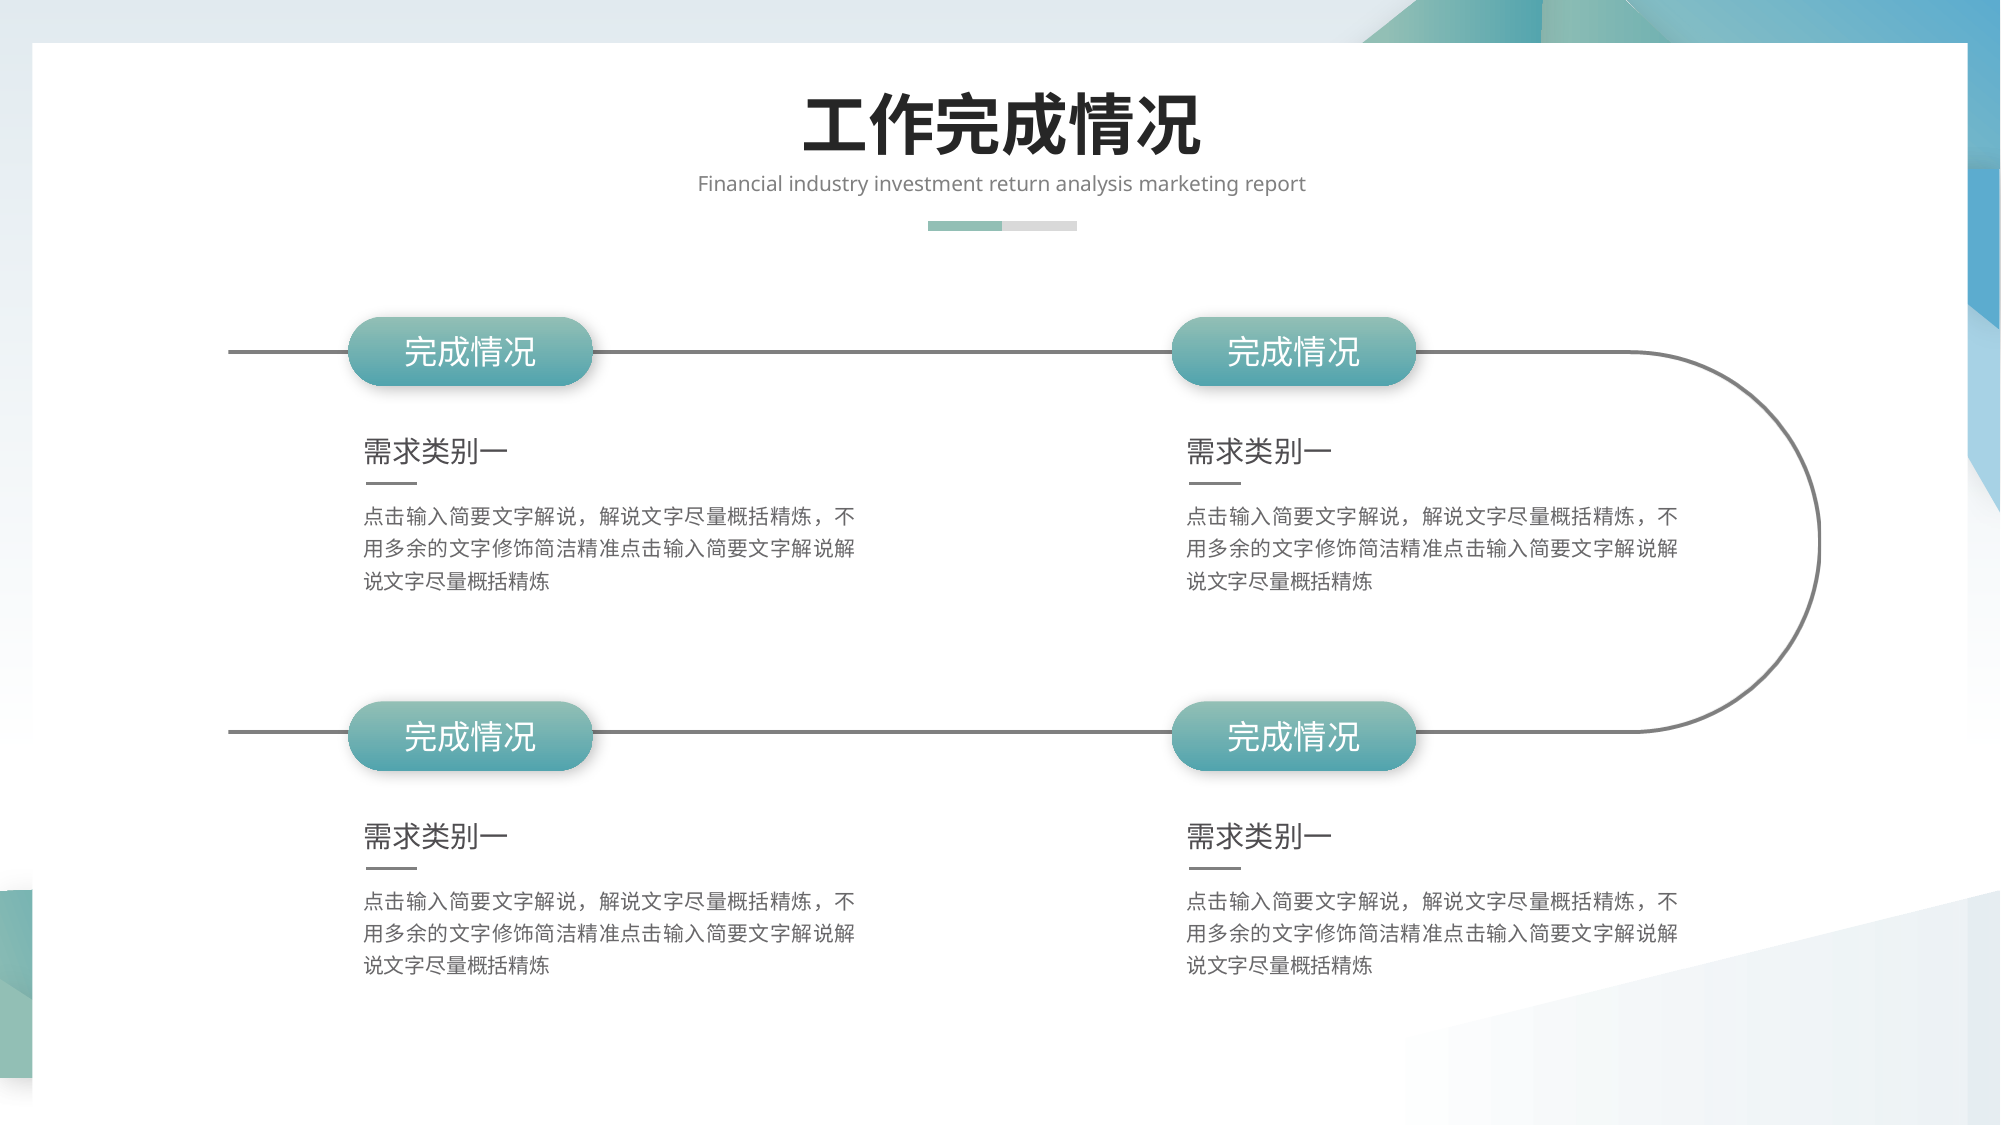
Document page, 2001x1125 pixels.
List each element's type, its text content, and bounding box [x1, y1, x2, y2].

text_box 完成情况 [1170, 734, 1418, 772]
text_box 完成情况 [347, 734, 595, 772]
picture [228, 350, 1822, 734]
text_box 完成情况 [347, 315, 594, 350]
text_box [348, 800, 870, 1020]
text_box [1171, 800, 1694, 1020]
text_box 完成情况 [1170, 315, 1418, 350]
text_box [348, 415, 870, 636]
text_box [1171, 415, 1694, 636]
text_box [544, 75, 1459, 205]
